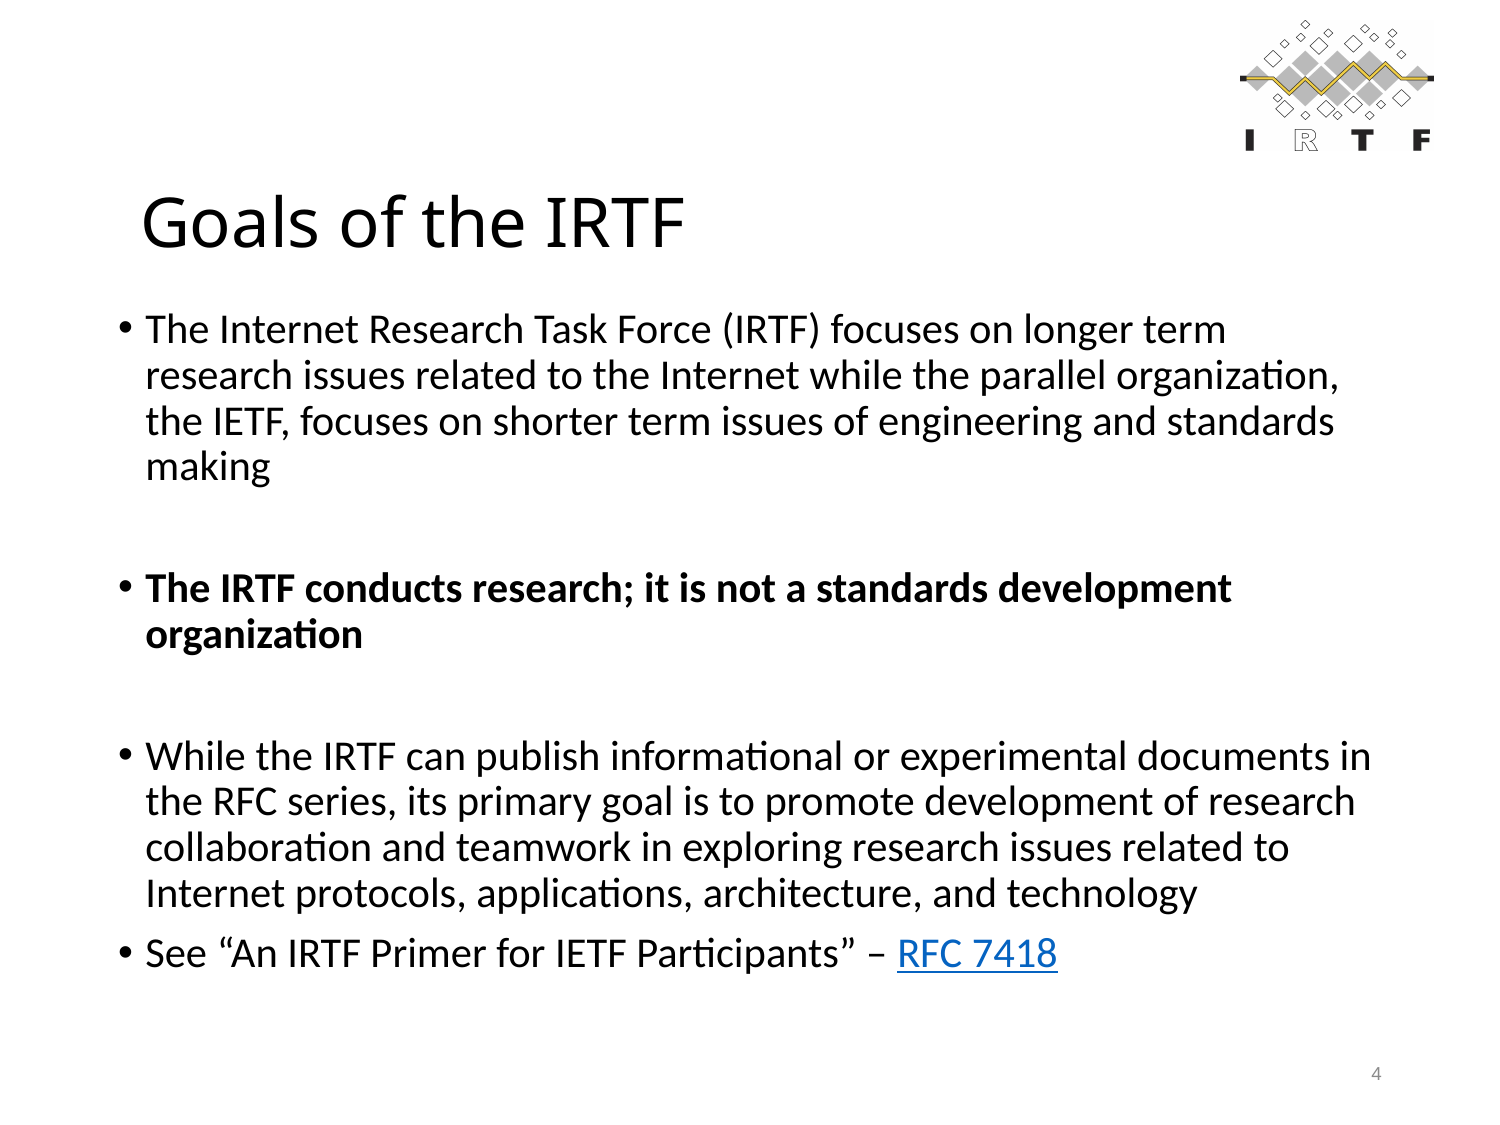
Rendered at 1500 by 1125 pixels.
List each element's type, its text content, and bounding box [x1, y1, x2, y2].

slide_number 4 [1059, 1042, 1397, 1103]
title Goals of the IRTF [125, 174, 1298, 275]
picture [1240, 20, 1434, 151]
list The Internet Research Task Force (IRTF) focuses on longer term research issues related to the Internet while the parallel organization, the IETF, focuses on shorter term issues of engineering and standards making The IRTF conducts research; it is not a standards development organization While the IRTF can publish informational or experimental documents in the RFC series, its primary goal is to promote development of research collaboration and teamwork in exploring research issues related to Internet protocols, applications, architecture, and technology See “An IRTF Primer for IETF Participants” – RFC 7418 [103, 299, 1397, 1014]
